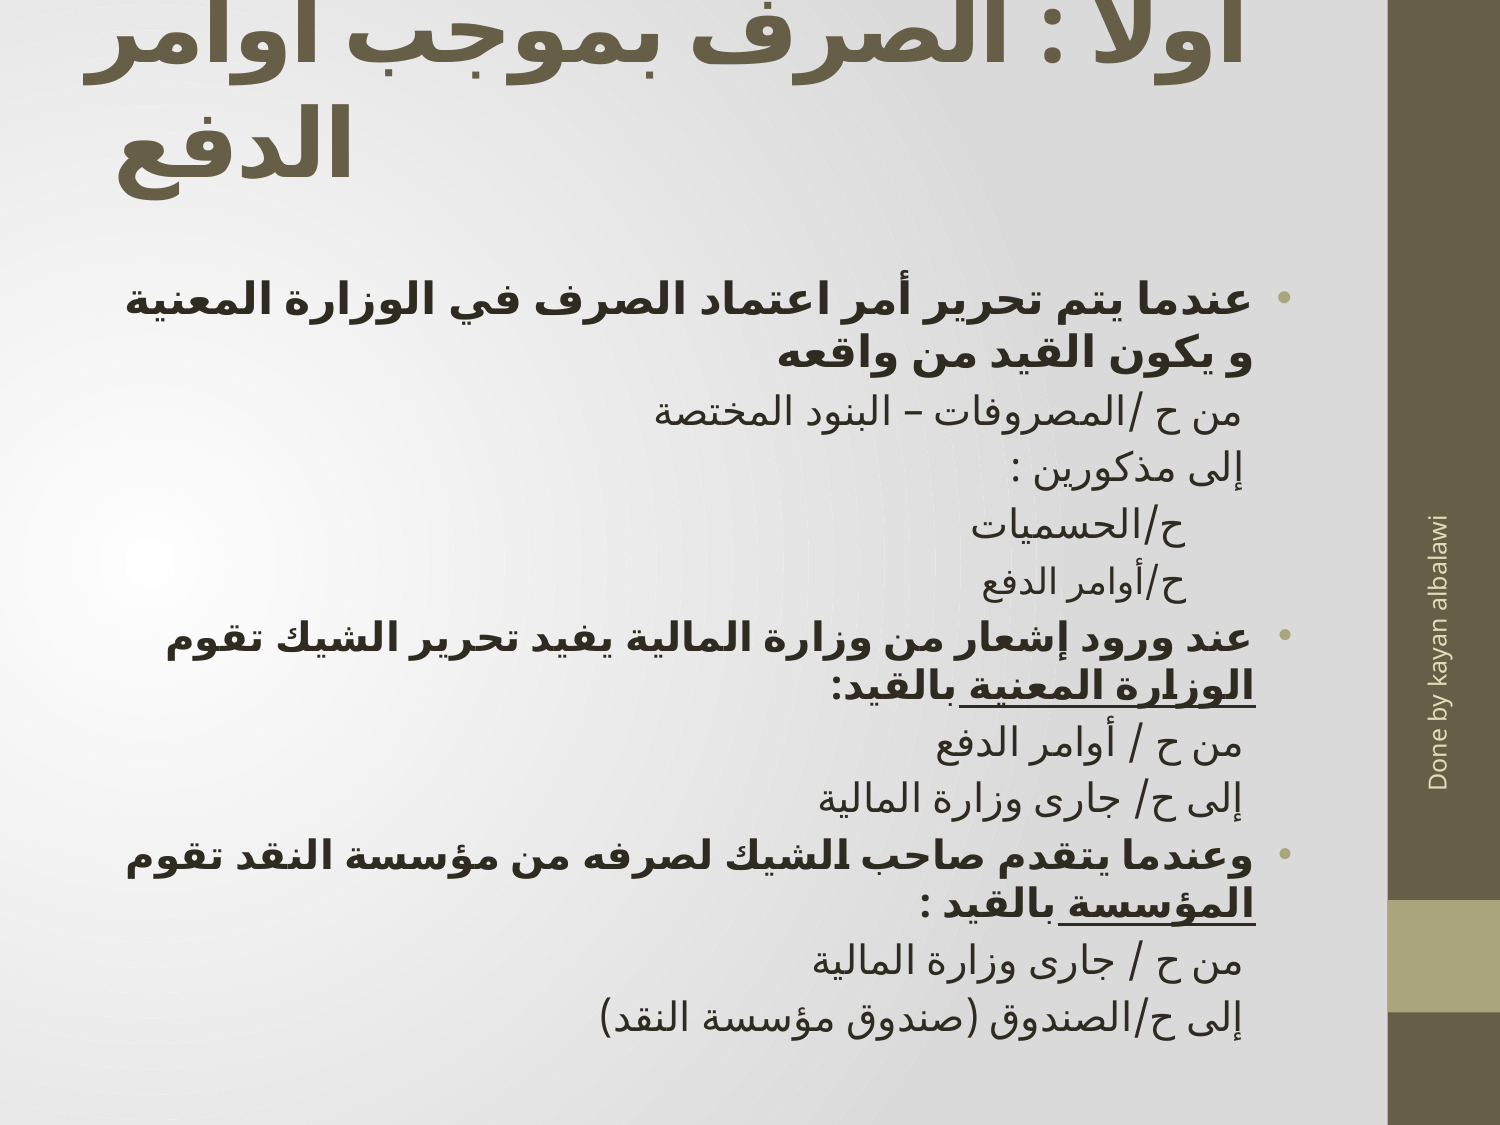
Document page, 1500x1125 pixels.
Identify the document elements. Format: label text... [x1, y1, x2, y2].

title أولا : الصرف بموجب أوامر الدفع [75, 45, 1325, 233]
footer Done by kayan albalawi [1408, 500, 1469, 889]
list عندما يتم تحرير أمر اعتماد الصرف في الوزارة المعنية و يكون القيد من واقعه من ح /المصروفات – البنود المختصة إلى مذكورين : ح/الحسميات ح/أوامر الدفع عند ورود إشعار من وزارة المالية يفيد تحرير الشيك تقوم الوزارة المعنية بالقيد: من ح / أوامر الدفع إلى ح/ جارى وزارة المالية وعندما يتقدم صاحب الشيك لصرفه من مؤسسة النقد تقوم المؤسسة بالقيد : من ح / جارى وزارة المالية إلى ح/الصندوق (صندوق مؤسسة النقد) [75, 262, 1325, 1050]
